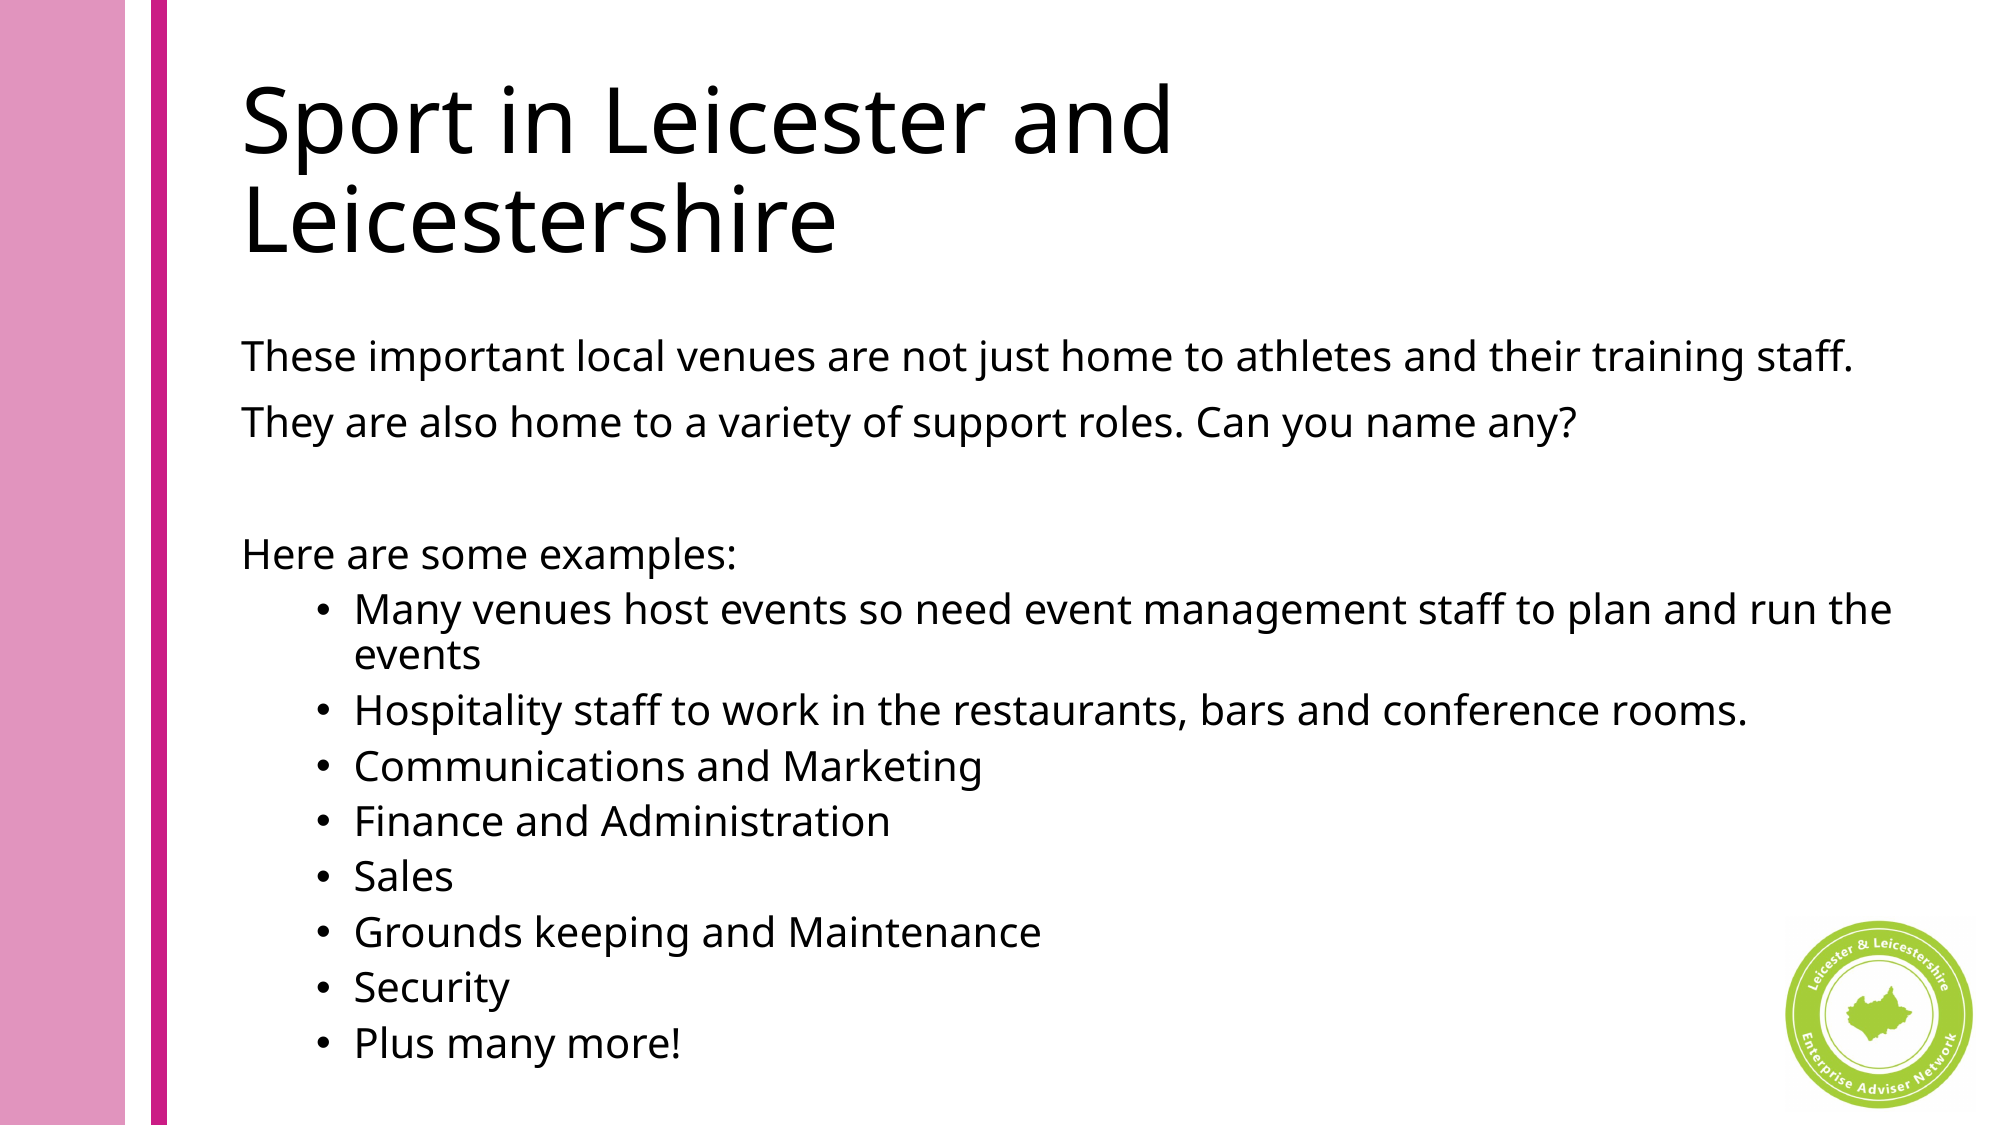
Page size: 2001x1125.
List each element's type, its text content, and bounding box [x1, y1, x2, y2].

text_box [0, 0, 125, 1125]
text_box [151, 0, 167, 1125]
picture [1785, 916, 1976, 1112]
title Sport in Leicester and Leicestershire [226, 64, 1786, 283]
list These important local venues are not just home to athletes and their training staff. They are also home to a variety of support roles. Can you name any? Here are some examples: Many venues host events so need event management staff to plan and run the events Hospitality staff to work in the restaurants, bars and conference rooms. Communications and Marketing Finance and Administration Sales Grounds keeping and Maintenance Security Plus many more! [226, 328, 2000, 1121]
